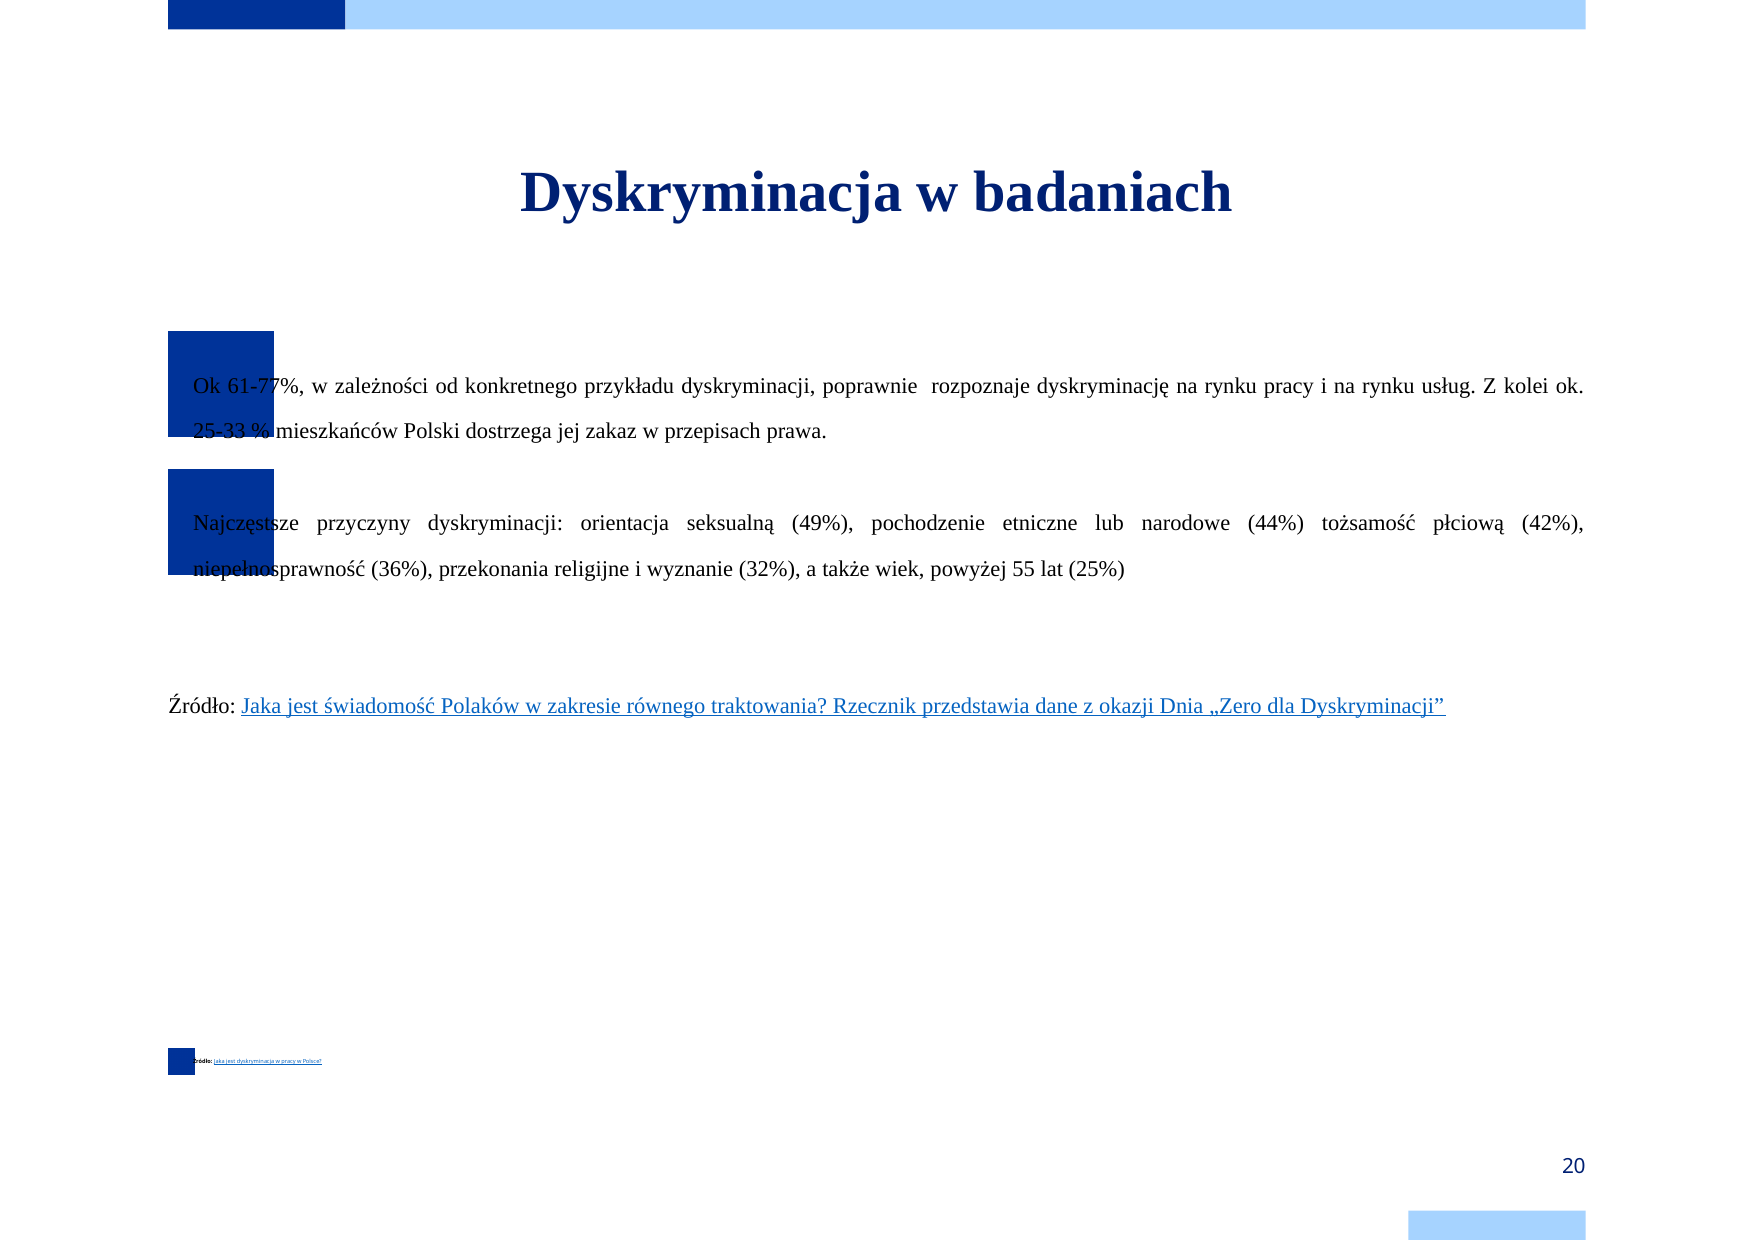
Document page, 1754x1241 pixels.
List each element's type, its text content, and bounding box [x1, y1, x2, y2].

slide_number 20 [1408, 1151, 1586, 1182]
picture [168, 1048, 195, 1075]
picture [168, 469, 274, 575]
picture [168, 331, 274, 437]
list Ok 61-77%, w zależności od konkretnego przykładu dyskryminacji, poprawnie rozpoznaje dyskryminację na rynku pracy i na rynku usług. Z kolei ok. 25-33 % mieszkańców Polski dostrzega jej zakaz w przepisach prawa. Najczęstsze przyczyny dyskryminacji: orientacja seksualną (49%), pochodzenie etniczne lub narodowe (44%) tożsamość płciową (42%), niepełnosprawność (36%), przekonania religijne i wyznanie (32%), a także wiek, powyżej 55 lat (25%) Źródło: Jaka jest świadomość Polaków w zakresie równego traktowania? Rzecznik przedstawia dane z okazji Dnia „Zero dla Dyskryminacji” Źródło: Jaka jest dyskryminacja w pracy w Polsce? [168, 324, 1586, 1093]
title Dyskryminacja w badaniach [168, 147, 1586, 324]
